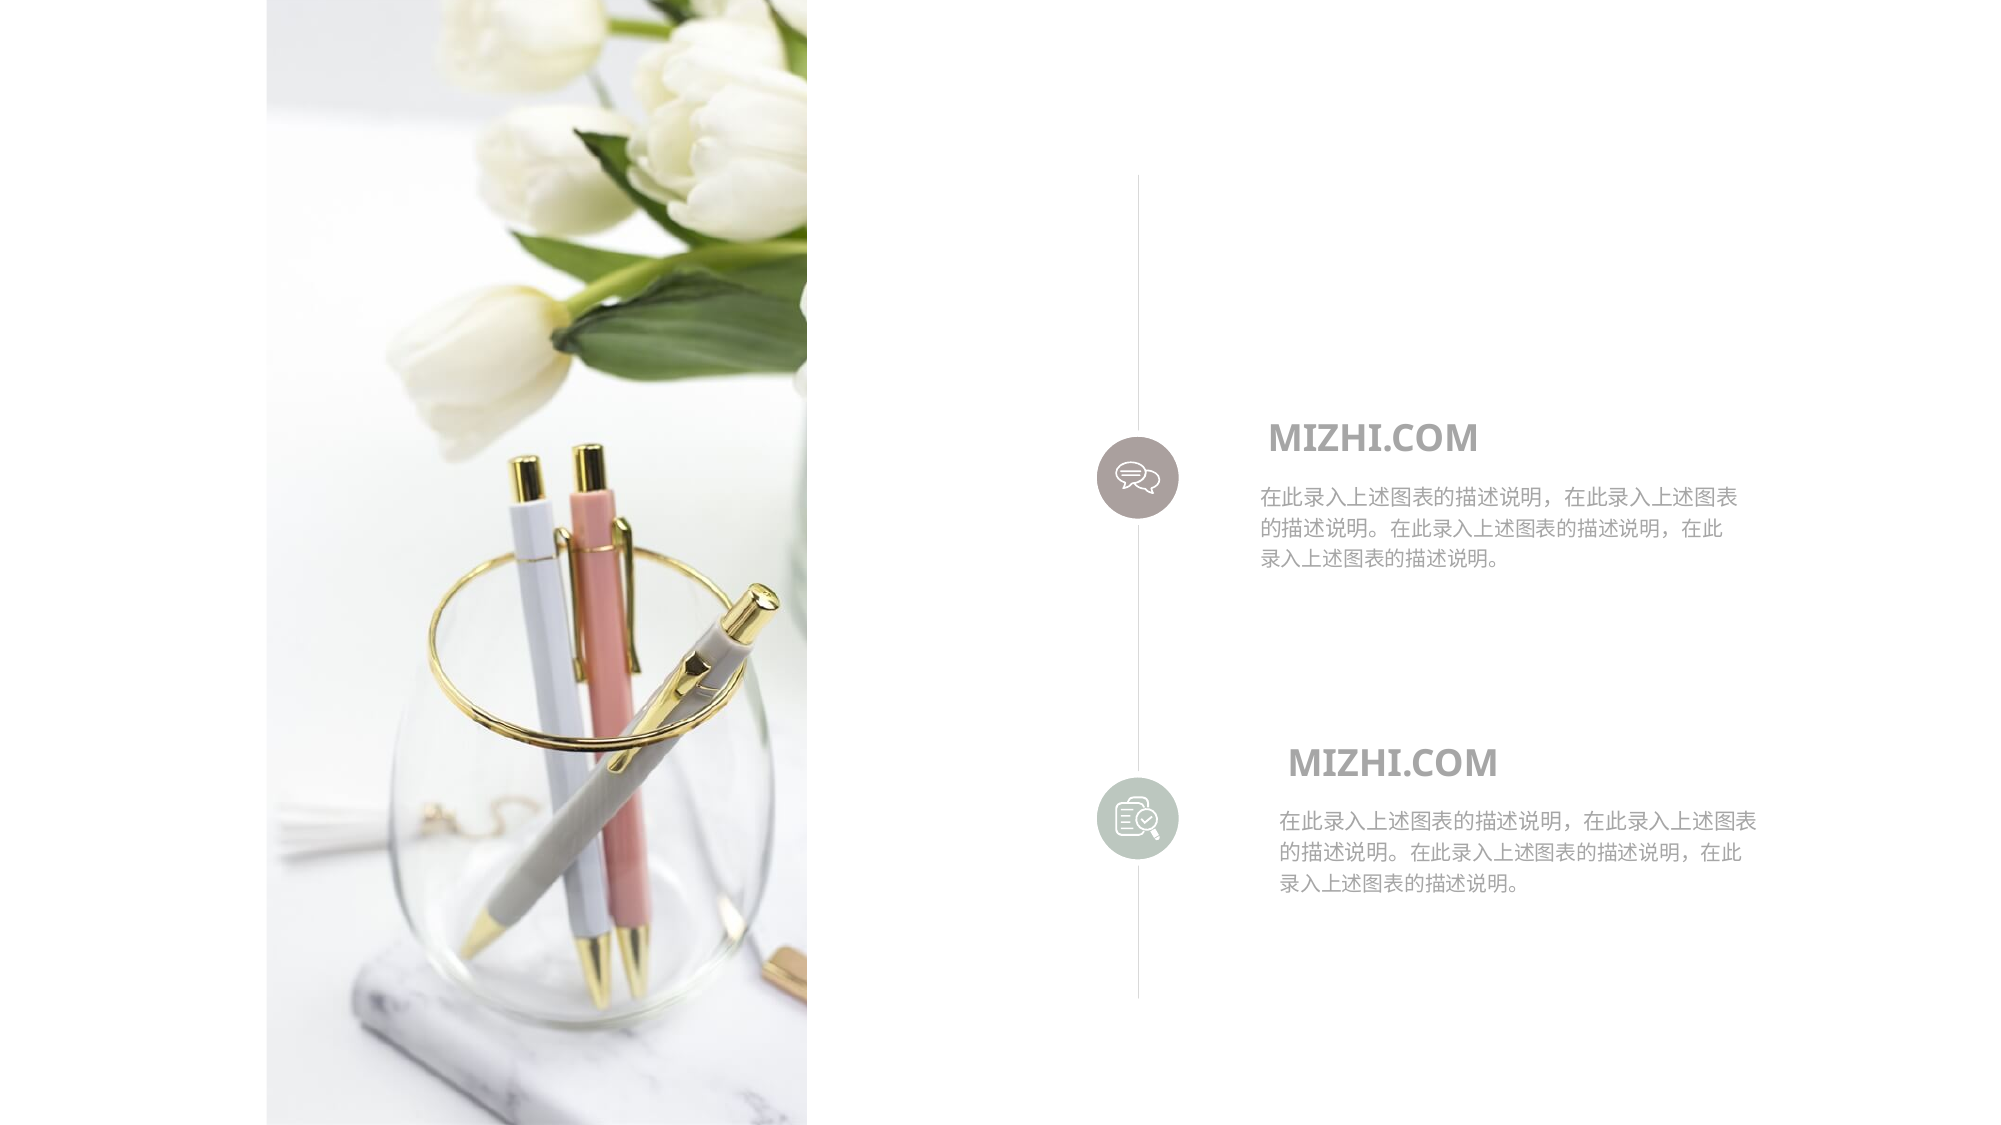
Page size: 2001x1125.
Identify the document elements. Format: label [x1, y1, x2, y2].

text_box [1115, 461, 1137, 489]
text_box [1138, 796, 1160, 841]
text_box [1260, 719, 1762, 925]
text_box [1092, 432, 1137, 523]
text_box [1138, 462, 1161, 494]
text_box [1138, 432, 1183, 523]
text_box [1092, 773, 1137, 864]
text_box [1138, 773, 1183, 864]
text_box [1115, 796, 1137, 836]
text_box [266, 0, 808, 1125]
text_box [1240, 395, 1742, 600]
